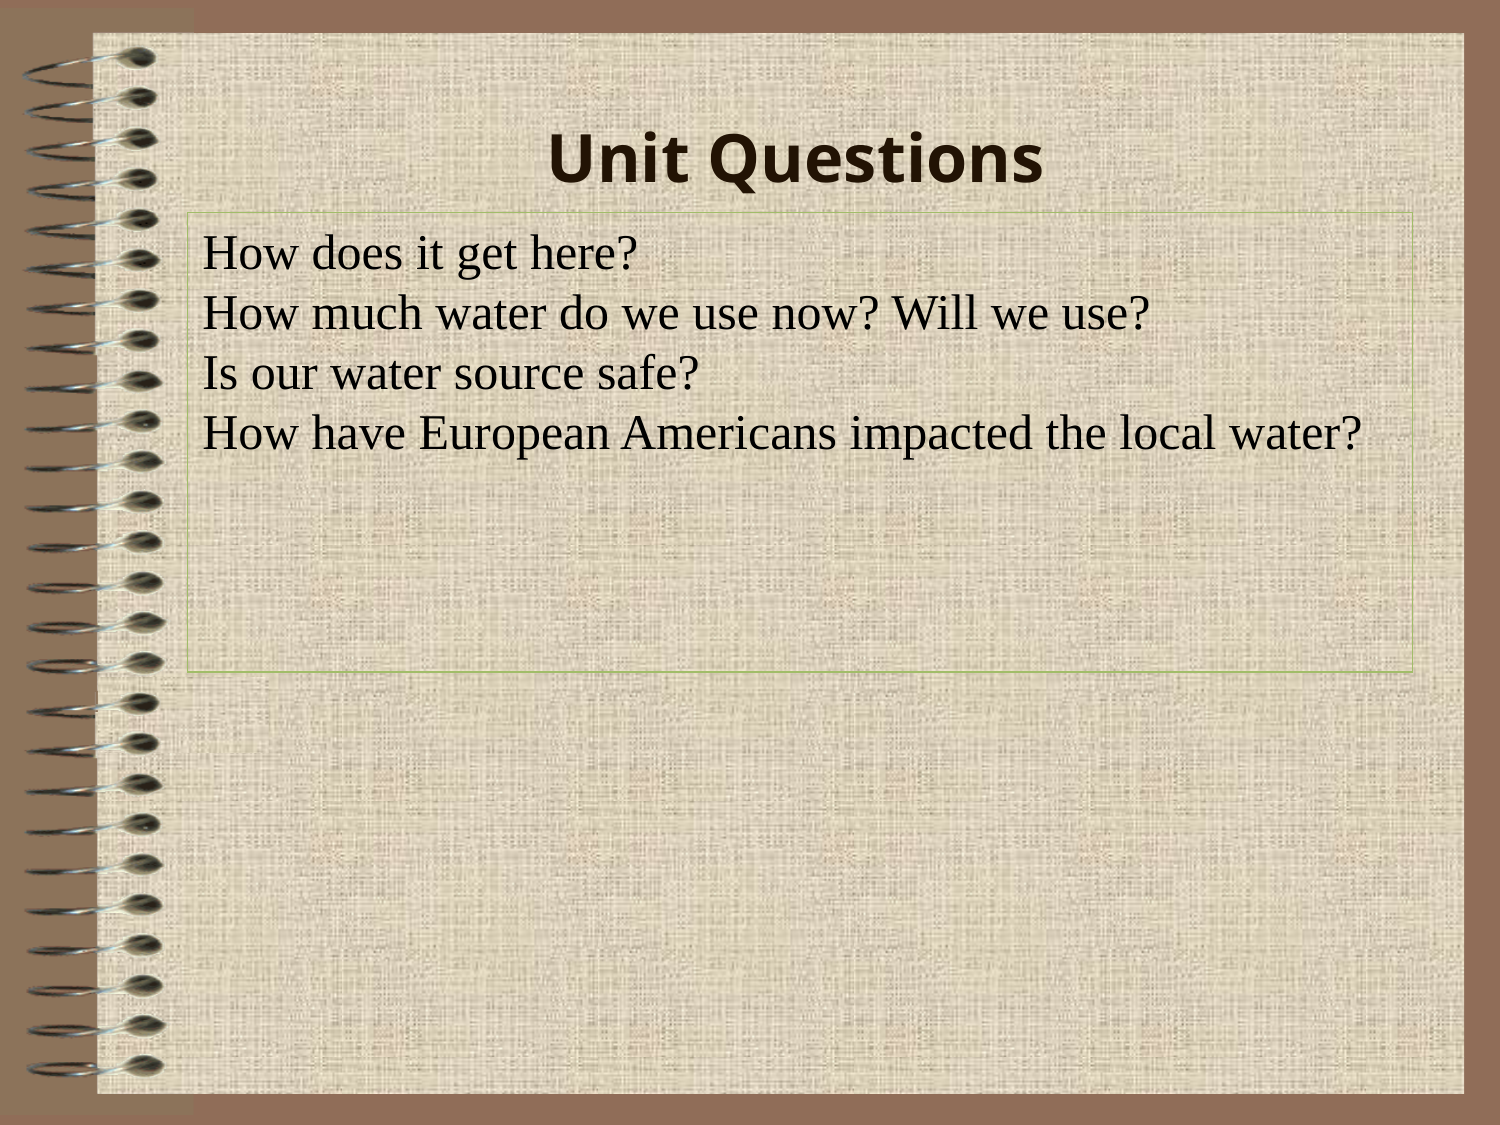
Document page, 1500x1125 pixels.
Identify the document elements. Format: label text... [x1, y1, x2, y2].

picture [0, 8, 1465, 1115]
text_box How does it get here? How much water do we use now? Will we use? Is our water source safe? How have European Americans impacted the local water? [187, 212, 1413, 673]
title Unit Questions [162, 87, 1430, 276]
